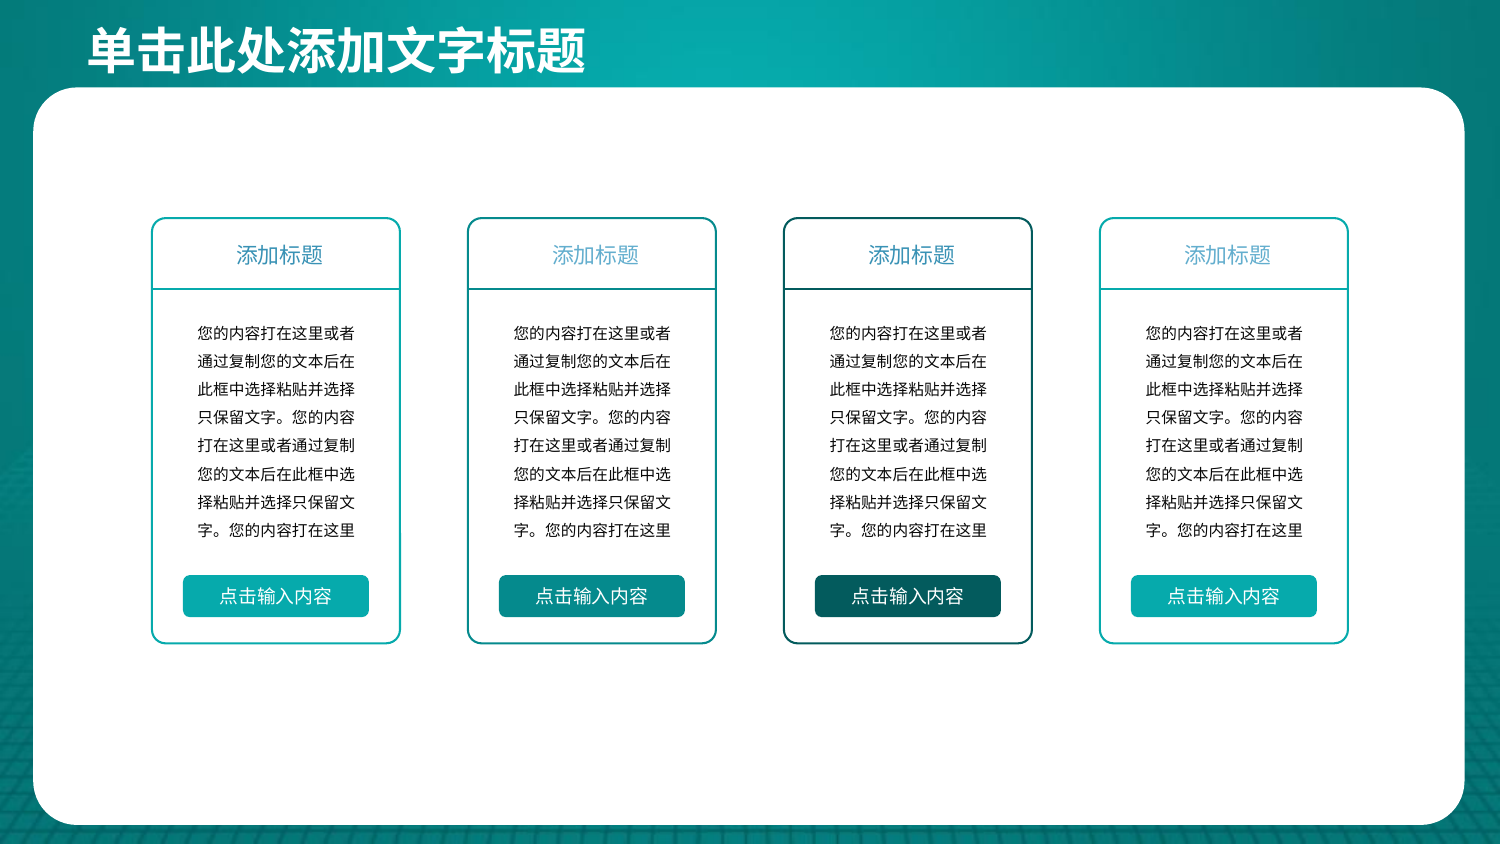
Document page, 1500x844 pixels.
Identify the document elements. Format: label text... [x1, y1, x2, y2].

text_box [781, 215, 1035, 646]
text_box [465, 215, 719, 646]
text_box 您的内容打在这里或者通过复制您的文本后在此框中选择粘贴并选择只保留文字。您的内容打在这里或者通过复制您的文本后在此框中选择粘贴并选择只保留文字。您的内容打在这里 [186, 308, 374, 546]
text_box 添加标题 [537, 234, 655, 276]
text_box 您的内容打在这里或者通过复制您的文本后在此框中选择粘贴并选择只保留文字。您的内容打在这里或者通过复制您的文本后在此框中选择粘贴并选择只保留文字。您的内容打在这里 [502, 308, 690, 546]
text_box 添加标题 [1169, 234, 1287, 276]
text_box 您的内容打在这里或者通过复制您的文本后在此框中选择粘贴并选择只保留文字。您的内容打在这里或者通过复制您的文本后在此框中选择粘贴并选择只保留文字。您的内容打在这里 [1134, 308, 1322, 546]
text_box 点击输入内容 [496, 572, 688, 620]
text_box 点击输入内容 [812, 572, 1004, 620]
text_box [1097, 215, 1351, 646]
picture [0, 0, 1500, 844]
text_box 添加标题 [221, 234, 339, 276]
text_box 您的内容打在这里或者通过复制您的文本后在此框中选择粘贴并选择只保留文字。您的内容打在这里或者通过复制您的文本后在此框中选择粘贴并选择只保留文字。您的内容打在这里 [818, 308, 1006, 546]
text_box 点击输入内容 [1128, 572, 1320, 620]
text_box 添加标题 [853, 234, 971, 276]
text_box [149, 215, 403, 646]
text_box 点击输入内容 [180, 572, 372, 620]
